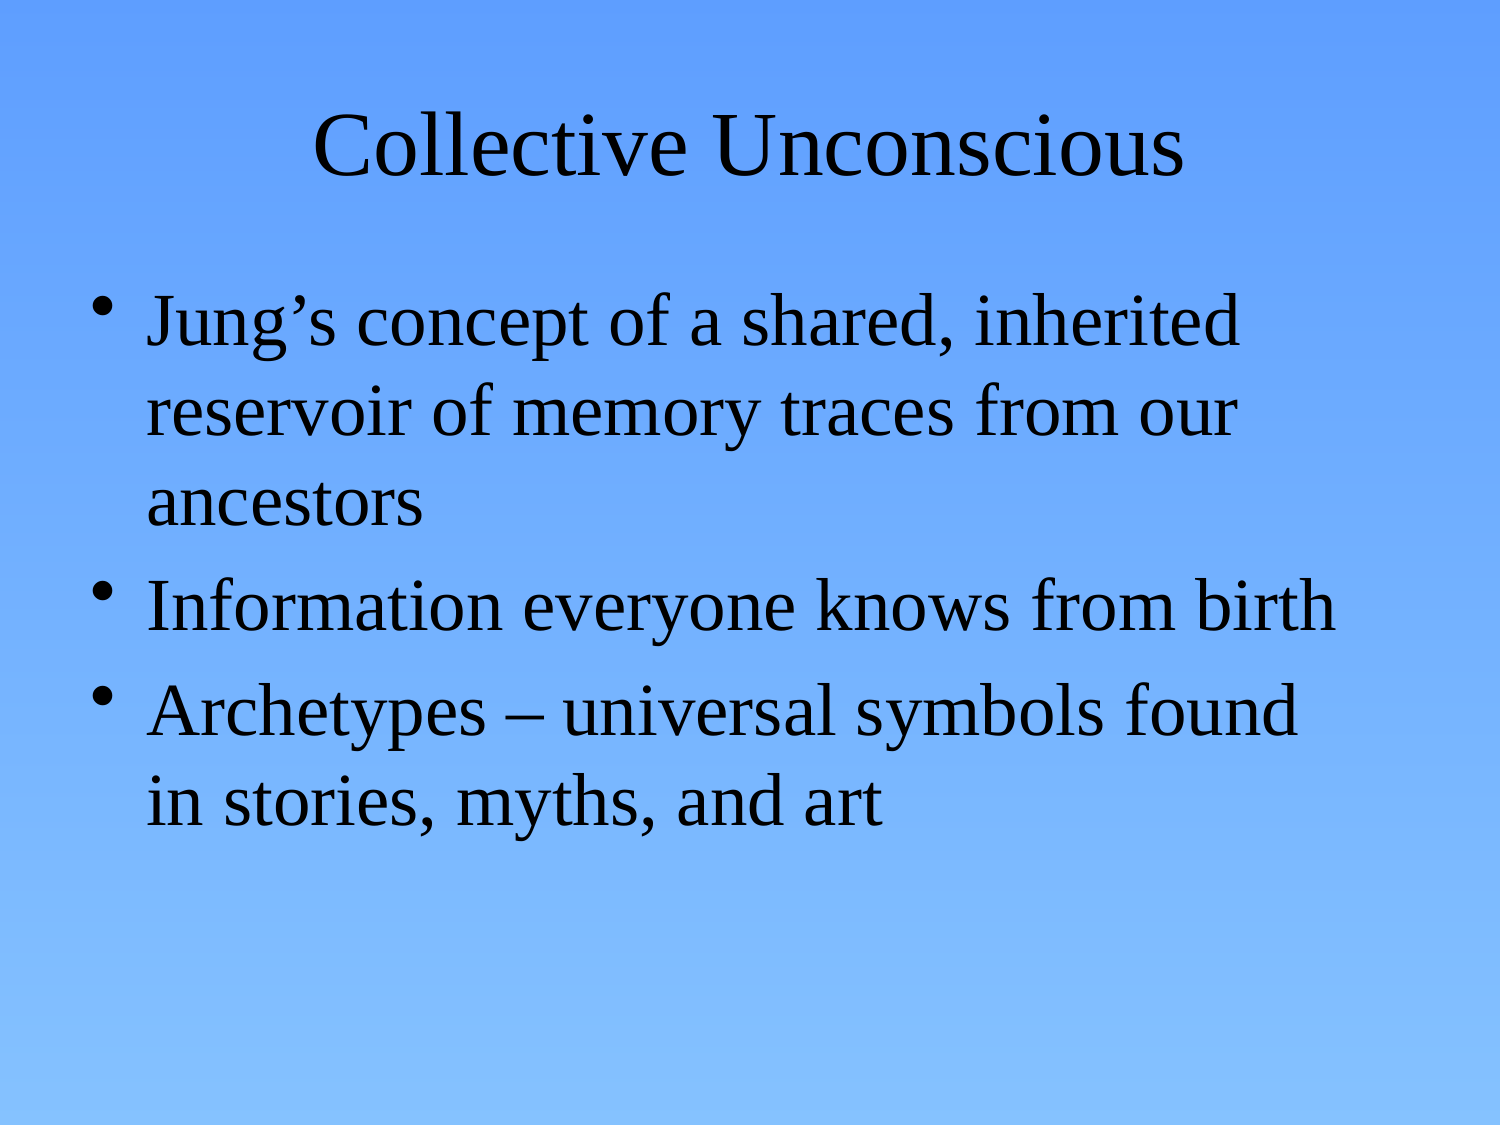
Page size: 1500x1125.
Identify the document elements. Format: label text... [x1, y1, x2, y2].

list Jung’s concept of a shared, inherited reservoir of memory traces from our ancestors Information everyone knows from birth Archetypes – universal symbols found in stories, myths, and art [74, 262, 1388, 1006]
title Collective Unconscious [74, 44, 1426, 233]
